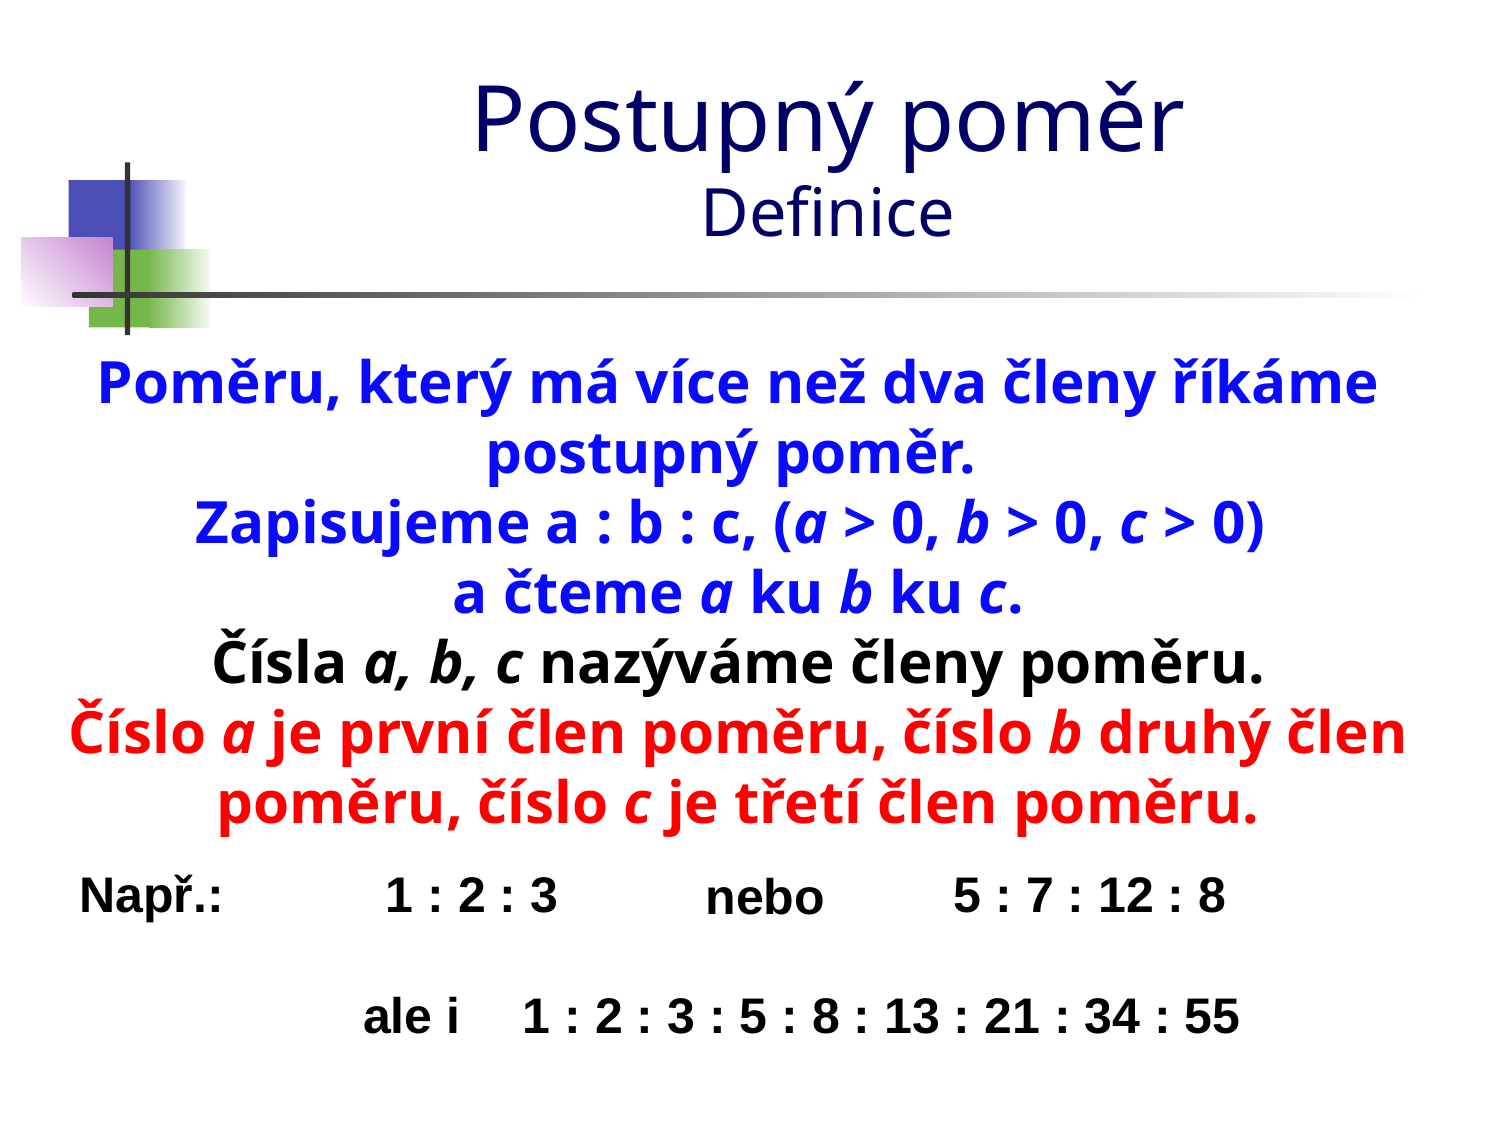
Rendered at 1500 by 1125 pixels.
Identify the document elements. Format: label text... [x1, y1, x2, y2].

text_box 1 : 2 : 3 : 5 : 8 : 13 : 21 : 34 : 55 [507, 975, 1294, 1051]
text_box Např.: [64, 855, 242, 931]
text_box ale i [348, 975, 502, 1051]
text_box 5 : 7 : 12 : 8 [938, 855, 1258, 931]
text_box nebo [690, 856, 857, 932]
title Postupný poměr Definice [188, 34, 1468, 276]
text_box 1 : 2 : 3 [371, 855, 606, 931]
text_box Poměru, který má více než dva členy říkáme postupný poměr. Zapisujeme a : b : c, (a > 0, b > 0, c > 0) a čteme a ku b ku c. Čísla a, b, c nazýváme členy poměru. Číslo a je první člen poměru, číslo b druhý člen poměru, číslo c je třetí člen poměru. [35, 338, 1441, 913]
